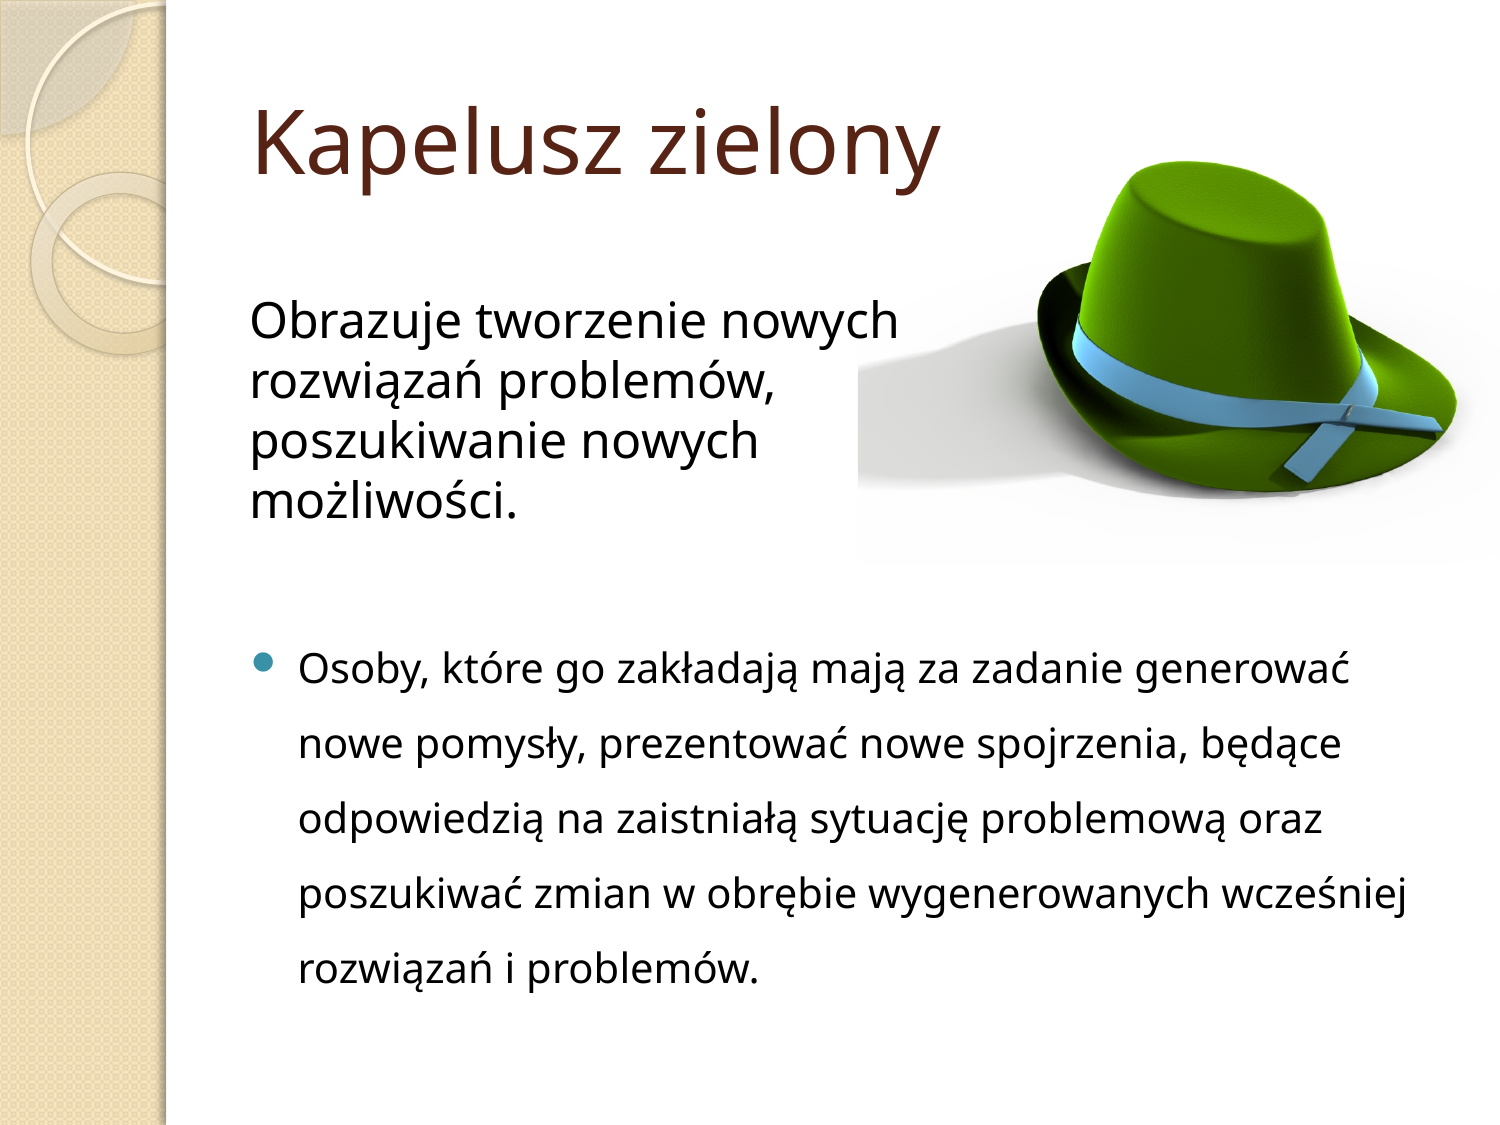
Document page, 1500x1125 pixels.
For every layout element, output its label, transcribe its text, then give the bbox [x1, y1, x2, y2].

list Osoby, które go zakładają mają za zadanie generować nowe pomysły, prezentować nowe spojrzenia, będące odpowiedzią na zaistniałą sytuację problemową oraz poszukiwać zmian w obrębie wygenerowanych wcześniej rozwiązań i problemów. [222, 609, 1453, 1061]
title Kapelusz zielony [235, 45, 855, 233]
picture [857, 46, 1500, 565]
text_box Obrazuje tworzenie nowych rozwiązań problemów, poszukiwanie nowych możliwości. [234, 281, 850, 536]
